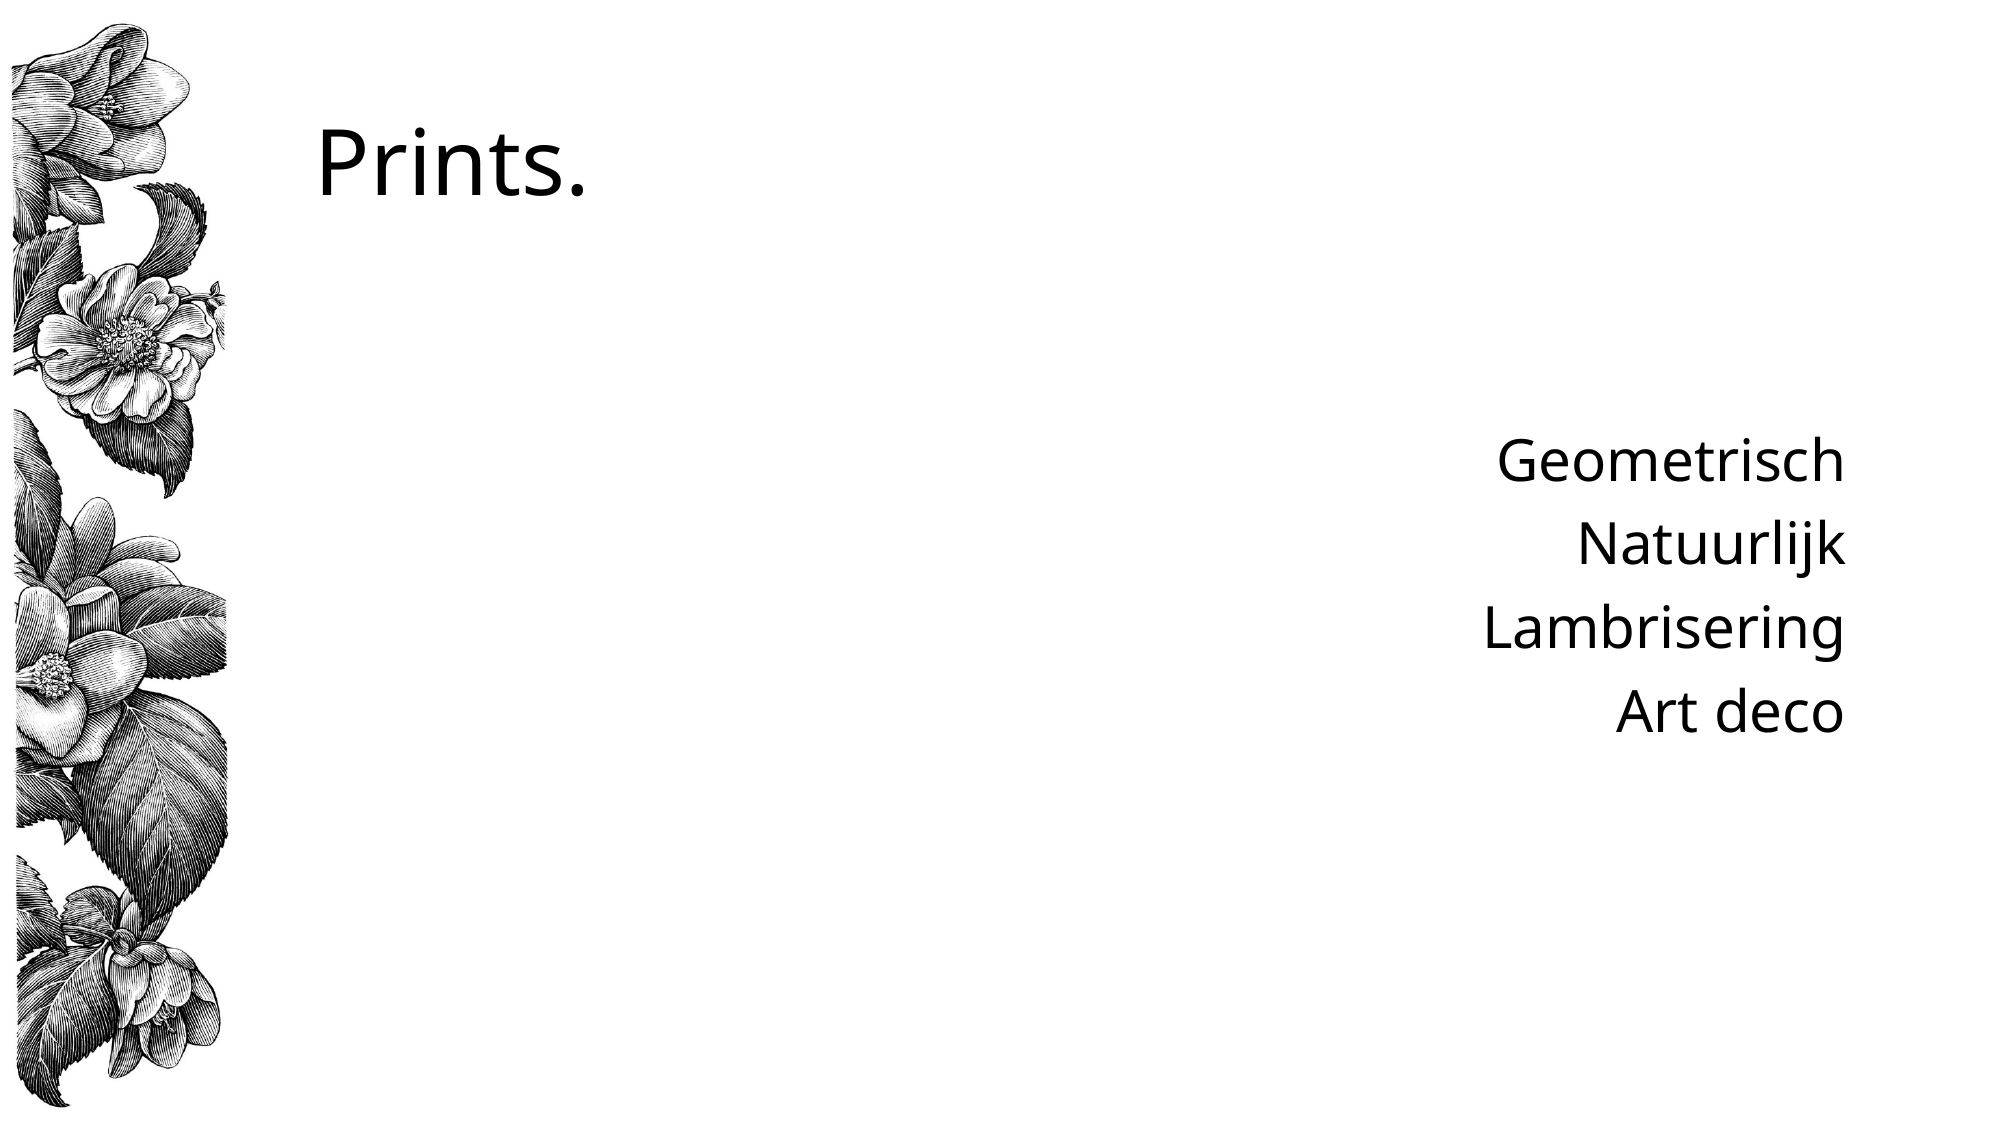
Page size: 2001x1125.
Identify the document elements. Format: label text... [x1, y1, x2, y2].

picture [1, 0, 250, 1125]
title Prints. [299, 57, 2000, 275]
list Geometrisch Natuurlijk Lambrisering Art deco [250, 423, 1877, 1125]
